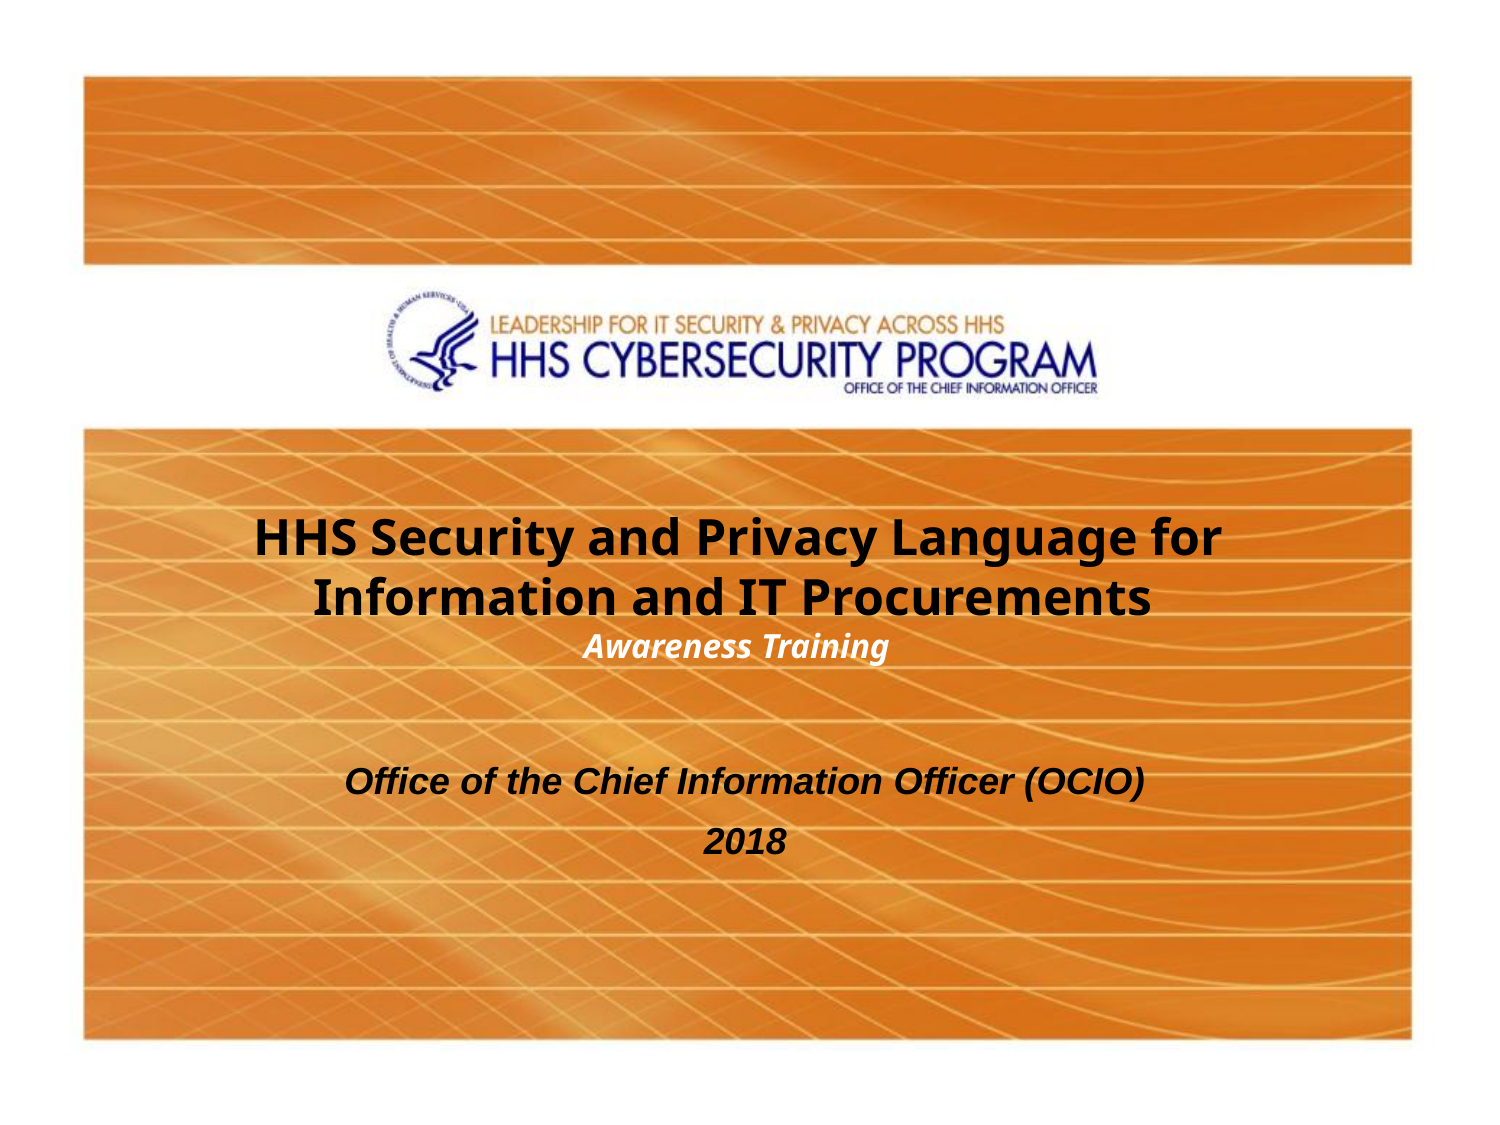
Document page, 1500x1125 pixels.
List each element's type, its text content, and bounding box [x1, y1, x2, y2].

picture [0, 0, 1499, 1125]
title HHS Security and Privacy Language for Information and IT Procurements Awareness Training [74, 524, 1391, 713]
text_box Office of the Chief Information Officer (OCIO) 2018 [87, 750, 1403, 899]
